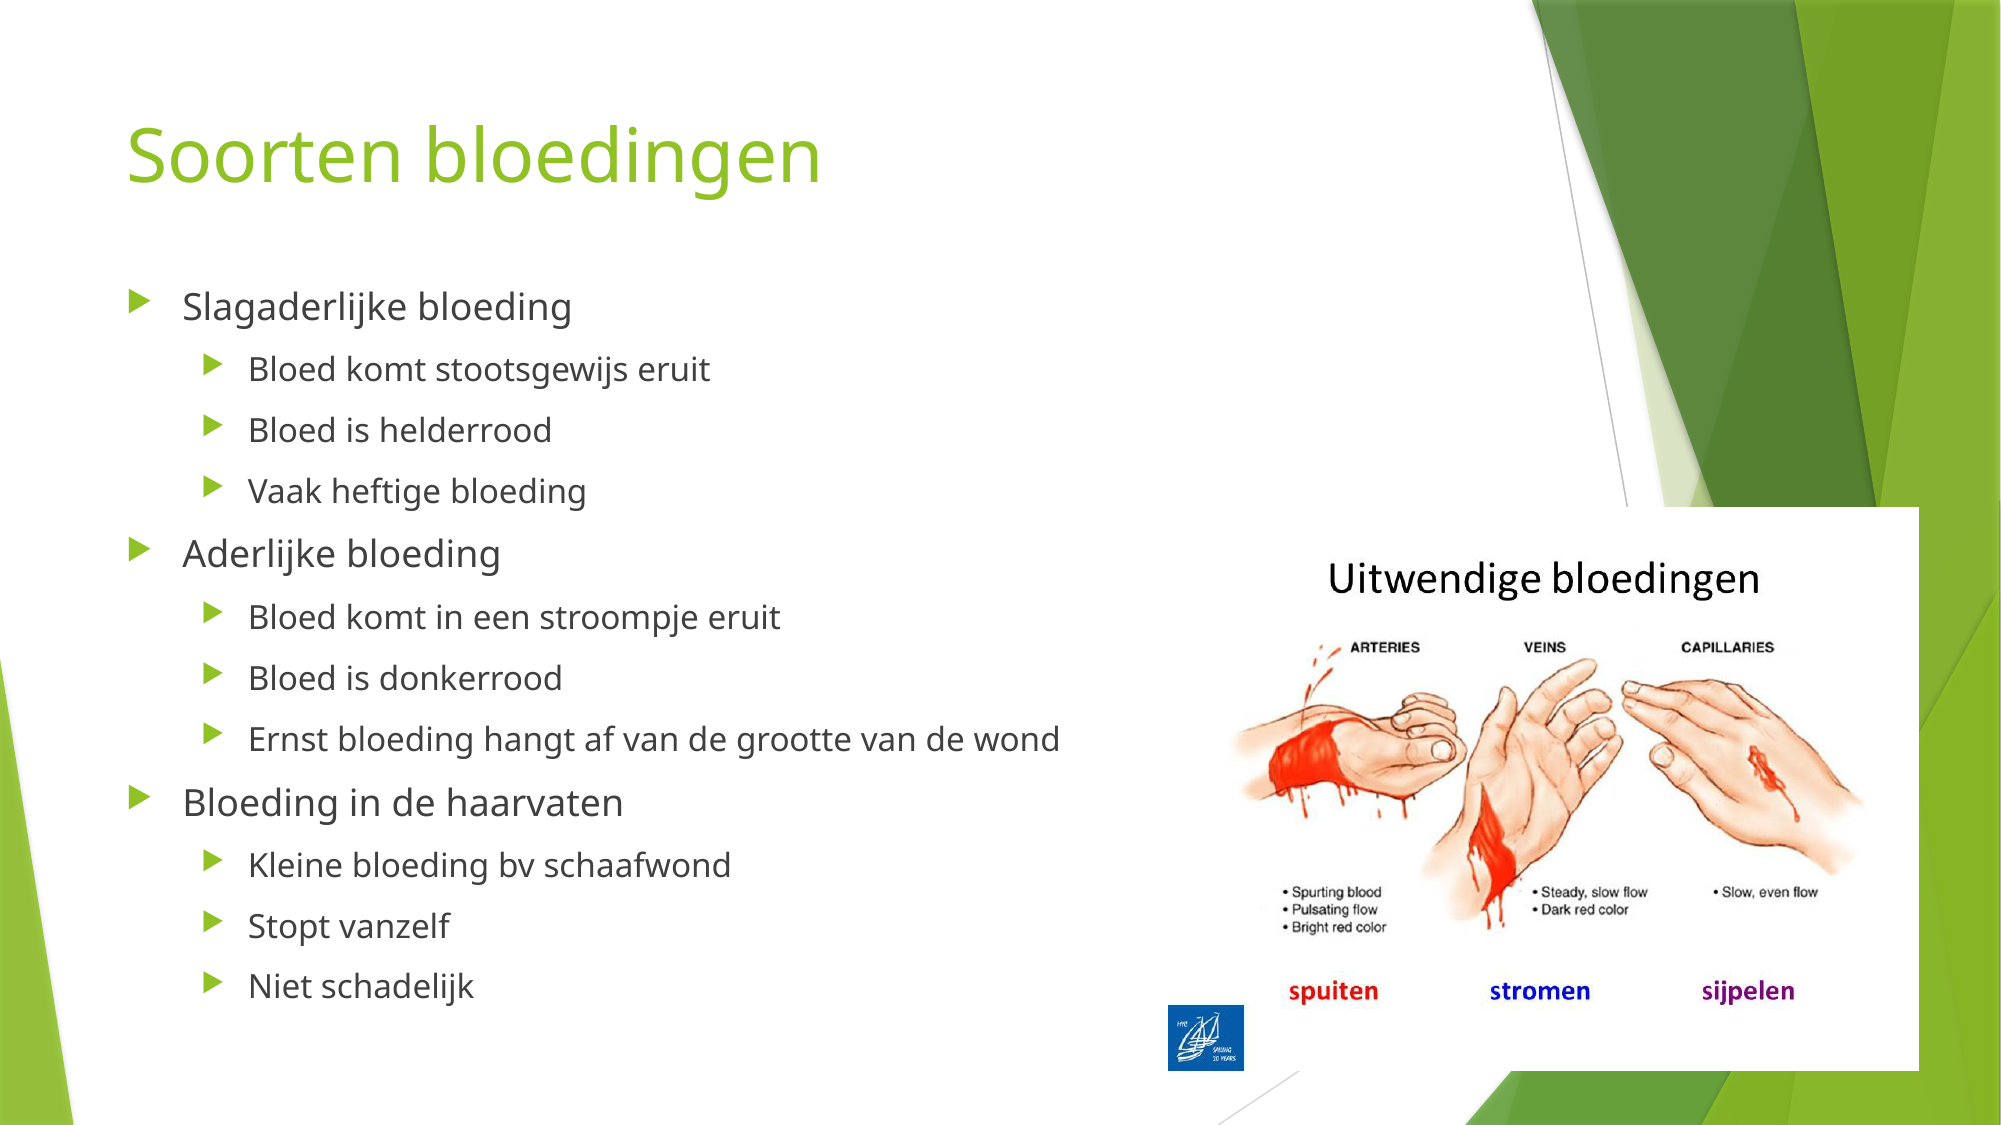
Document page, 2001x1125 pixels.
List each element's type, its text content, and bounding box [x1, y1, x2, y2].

list Slagaderlijke bloeding Bloed komt stootsgewijs eruit Bloed is helderrood Vaak heftige bloeding Aderlijke bloeding Bloed komt in een stroompje eruit Bloed is donkerrood Ernst bloeding hangt af van de grootte van de wond Bloeding in de haarvaten Kleine bloeding bv schaafwond Stopt vanzelf Niet schadelijk [111, 275, 1522, 1025]
title Soorten bloedingen [111, 99, 1522, 275]
picture [1168, 507, 1920, 1071]
